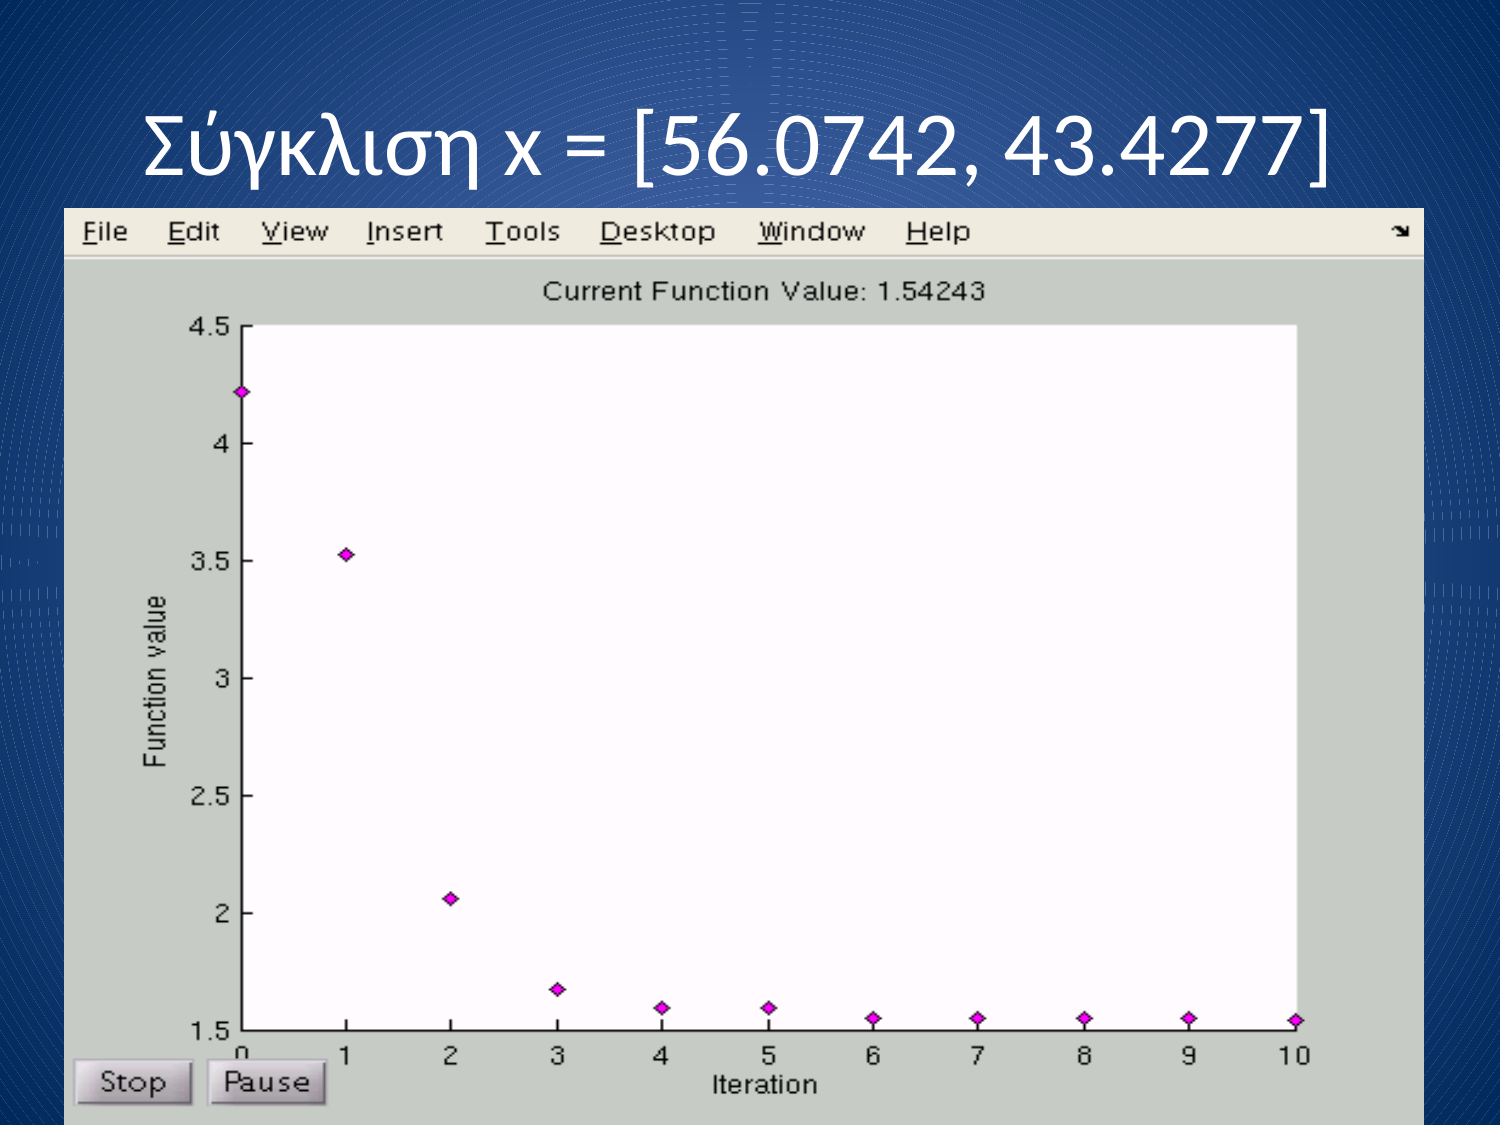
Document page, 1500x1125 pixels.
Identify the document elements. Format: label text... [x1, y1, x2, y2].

title Σύγκλιση x = [56.0742, 43.4277] [75, 45, 1425, 208]
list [64, 207, 1424, 1125]
